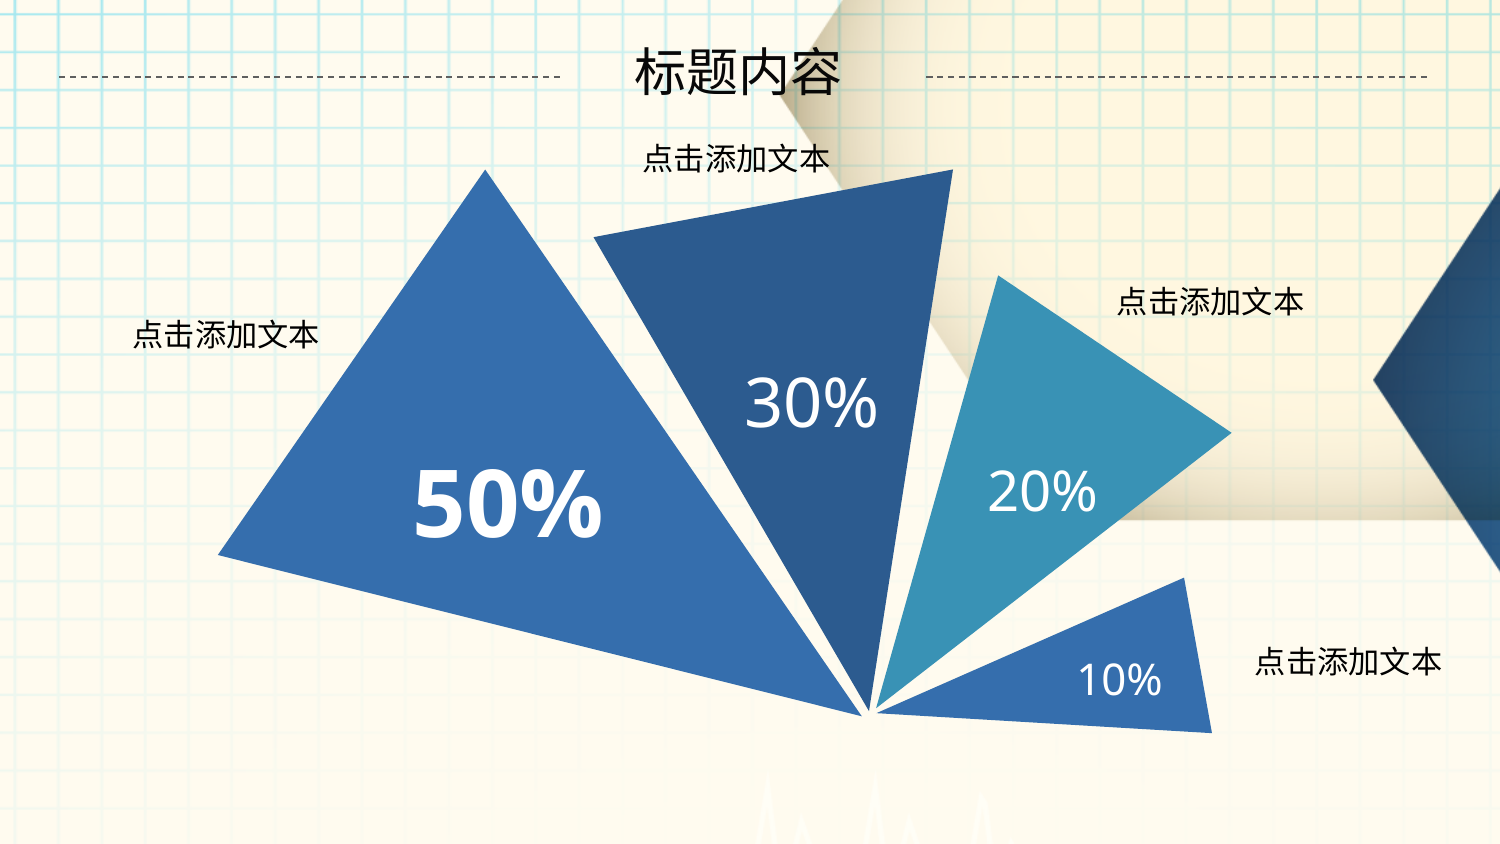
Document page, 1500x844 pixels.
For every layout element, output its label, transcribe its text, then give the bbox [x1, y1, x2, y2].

text_box [716, 449, 910, 712]
text_box 标题内容 [608, 32, 868, 110]
text_box [593, 169, 954, 400]
text_box 点击添加文本 [1087, 275, 1334, 328]
text_box [876, 651, 1212, 734]
text_box 30% [688, 350, 936, 449]
text_box 点击添加文本 [1226, 634, 1471, 688]
text_box [1035, 577, 1196, 643]
text_box 20% [951, 447, 1134, 530]
text_box 50% [359, 436, 658, 564]
text_box 点击添加文本 [100, 307, 353, 360]
picture [0, 0, 1500, 844]
text_box [217, 169, 862, 717]
text_box 10% [1016, 643, 1223, 711]
text_box [876, 275, 1232, 709]
text_box 点击添加文本 [608, 132, 865, 185]
